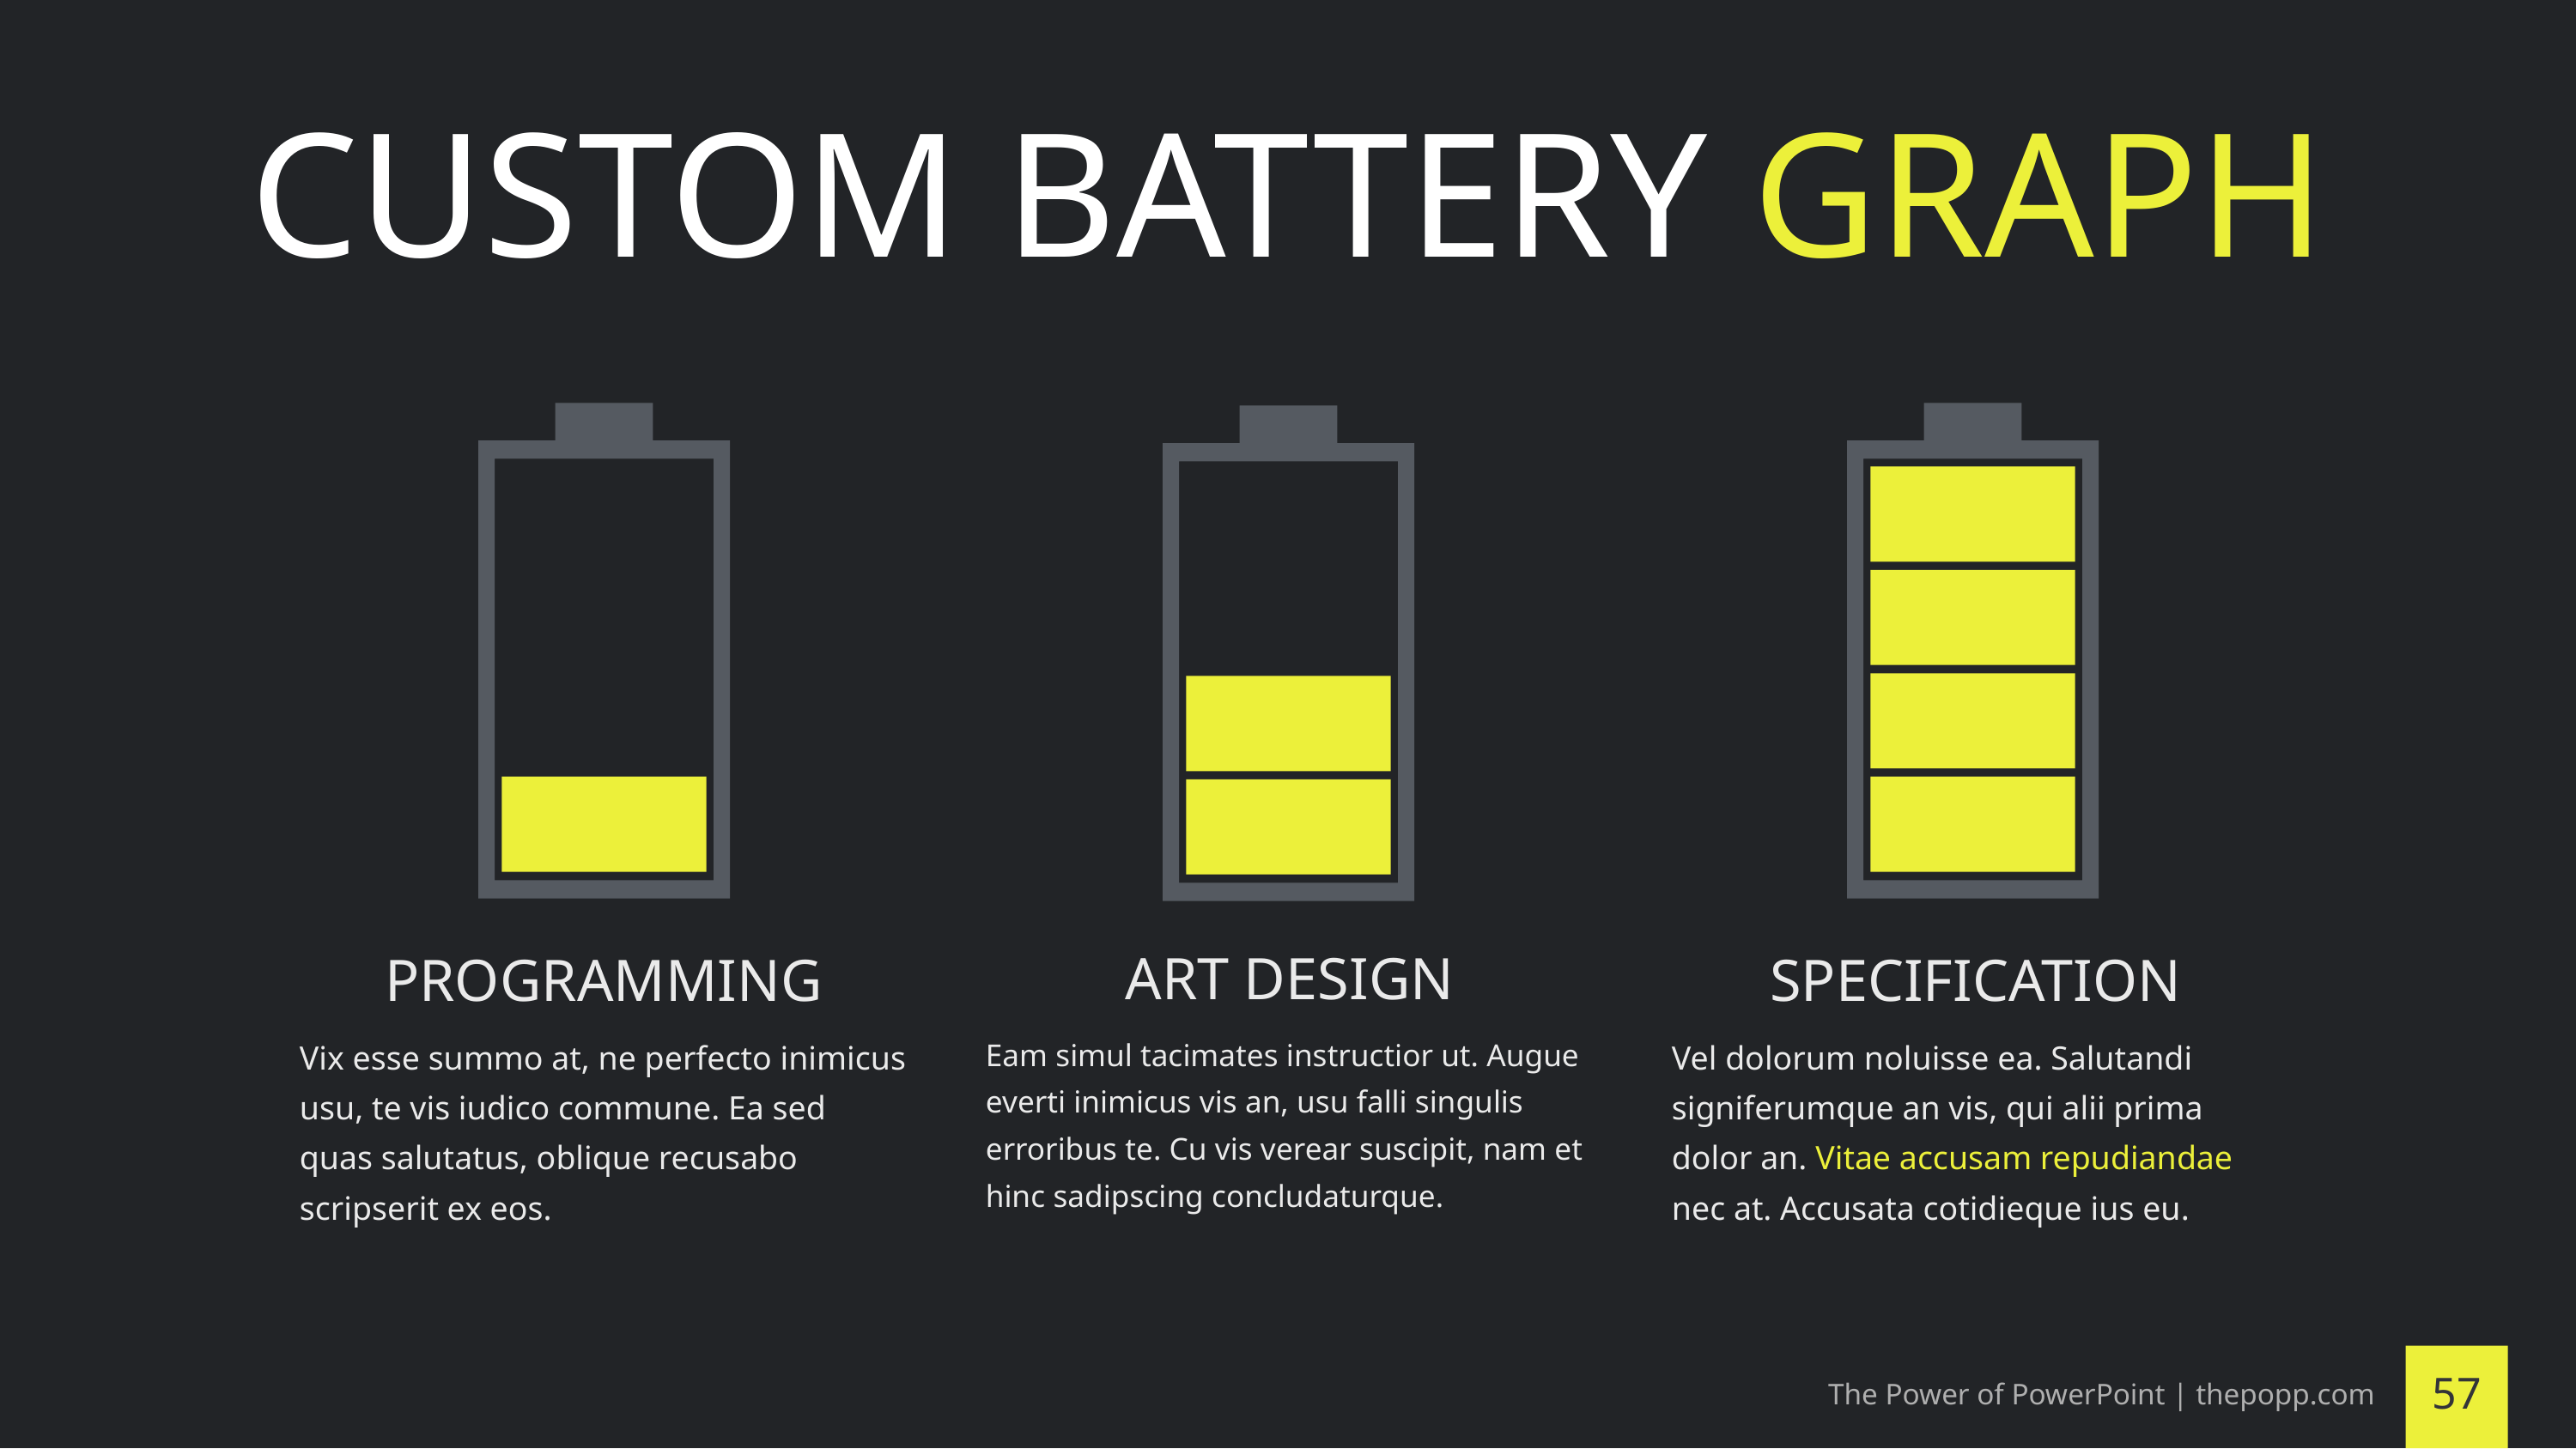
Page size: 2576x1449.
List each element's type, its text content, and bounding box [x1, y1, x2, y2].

text_box [1162, 404, 1415, 902]
text_box [1869, 569, 2076, 666]
text_box [1869, 776, 2076, 873]
text_box PROGRAMMING [287, 937, 921, 1014]
text_box [1869, 672, 2076, 769]
text_box [1185, 779, 1392, 876]
text_box ART DESIGN [973, 937, 1607, 1013]
slide_number 57 [2404, 1356, 2509, 1434]
text_box [501, 776, 708, 873]
text_box [477, 402, 731, 900]
footer The Power of PowerPoint | thepopp.com [1519, 1356, 2389, 1434]
text_box [1185, 675, 1392, 772]
text_box [1846, 402, 2099, 900]
text_box SPECIFICATION [1659, 937, 2293, 1014]
text_box Vel dolorum noluisse ea. Salutandi signiferumque an vis, qui alii prima dolor an. Vitae accusam repudiandae nec at. Accusata cotidieque ius eu. [1659, 1019, 2293, 1256]
text_box Vix esse summo at, ne perfecto inimicus usu, te vis iudico commune. Ea sed quas salutatus, oblique recusabo scripserit ex eos. [287, 1019, 921, 1256]
text_box Eam simul tacimates instructior ut. Augue everti inimicus vis an, usu falli singulis erroribus te. Cu vis verear suscipit, nam et hinc sadipscing concludaturque. [973, 1018, 1607, 1255]
title CUSTOM BATTERY GRAPH [109, 75, 2467, 302]
text_box [1869, 465, 2076, 562]
